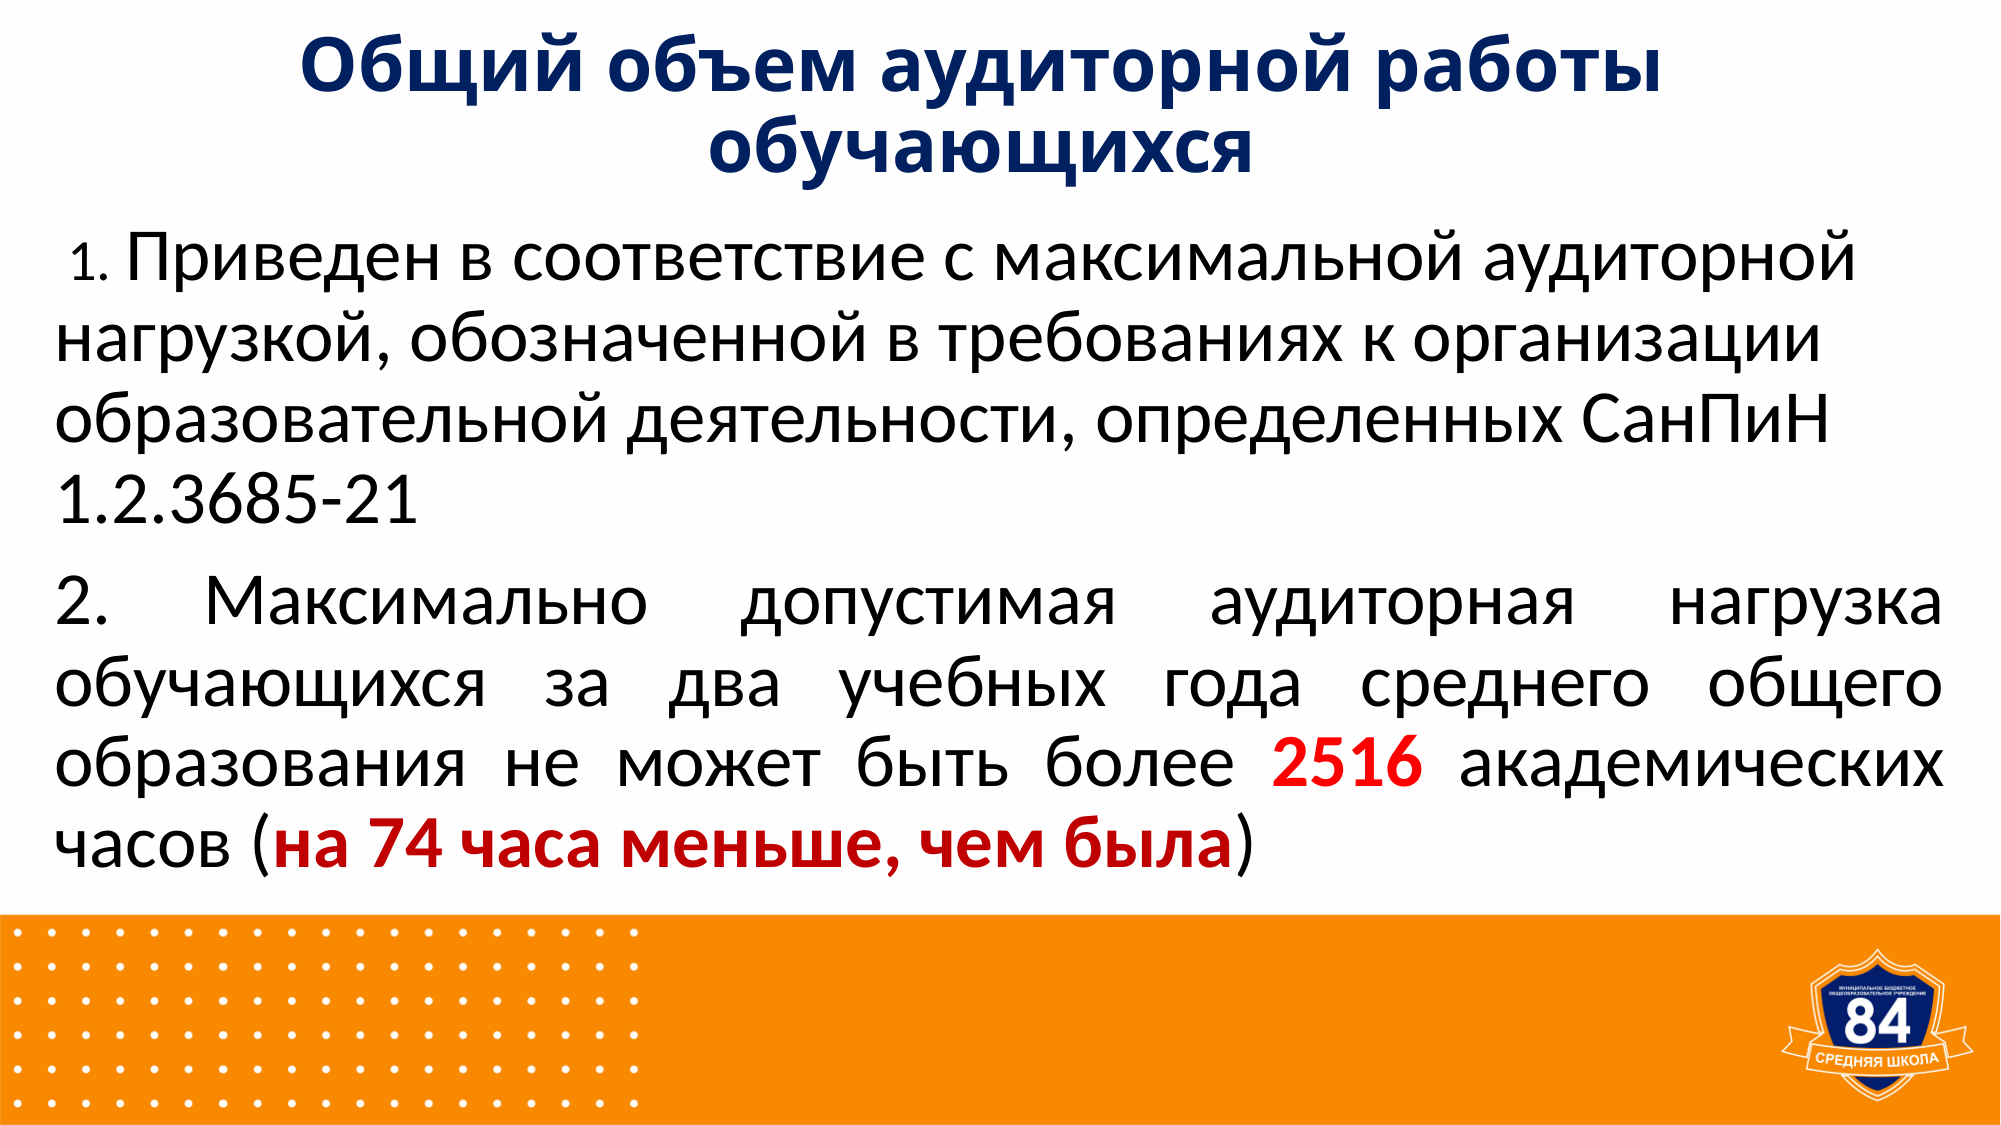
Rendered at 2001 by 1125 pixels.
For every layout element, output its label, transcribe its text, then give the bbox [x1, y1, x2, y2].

list 1. Приведен в соответствие с максимальной аудиторной нагрузкой, обозначенной в требованиях к организации образовательной деятельности, определенных СанПиН 1.2.3685-21 2. Максимально допустимая аудиторная нагрузка обучающихся за два учебных года среднего общего образования не может быть более 2516 академических часов (на 74 часа меньше, чем была) [39, 208, 1961, 1094]
picture [0, 0, 2001, 1125]
title Общий объем аудиторной работы обучающихся [39, 19, 1925, 197]
